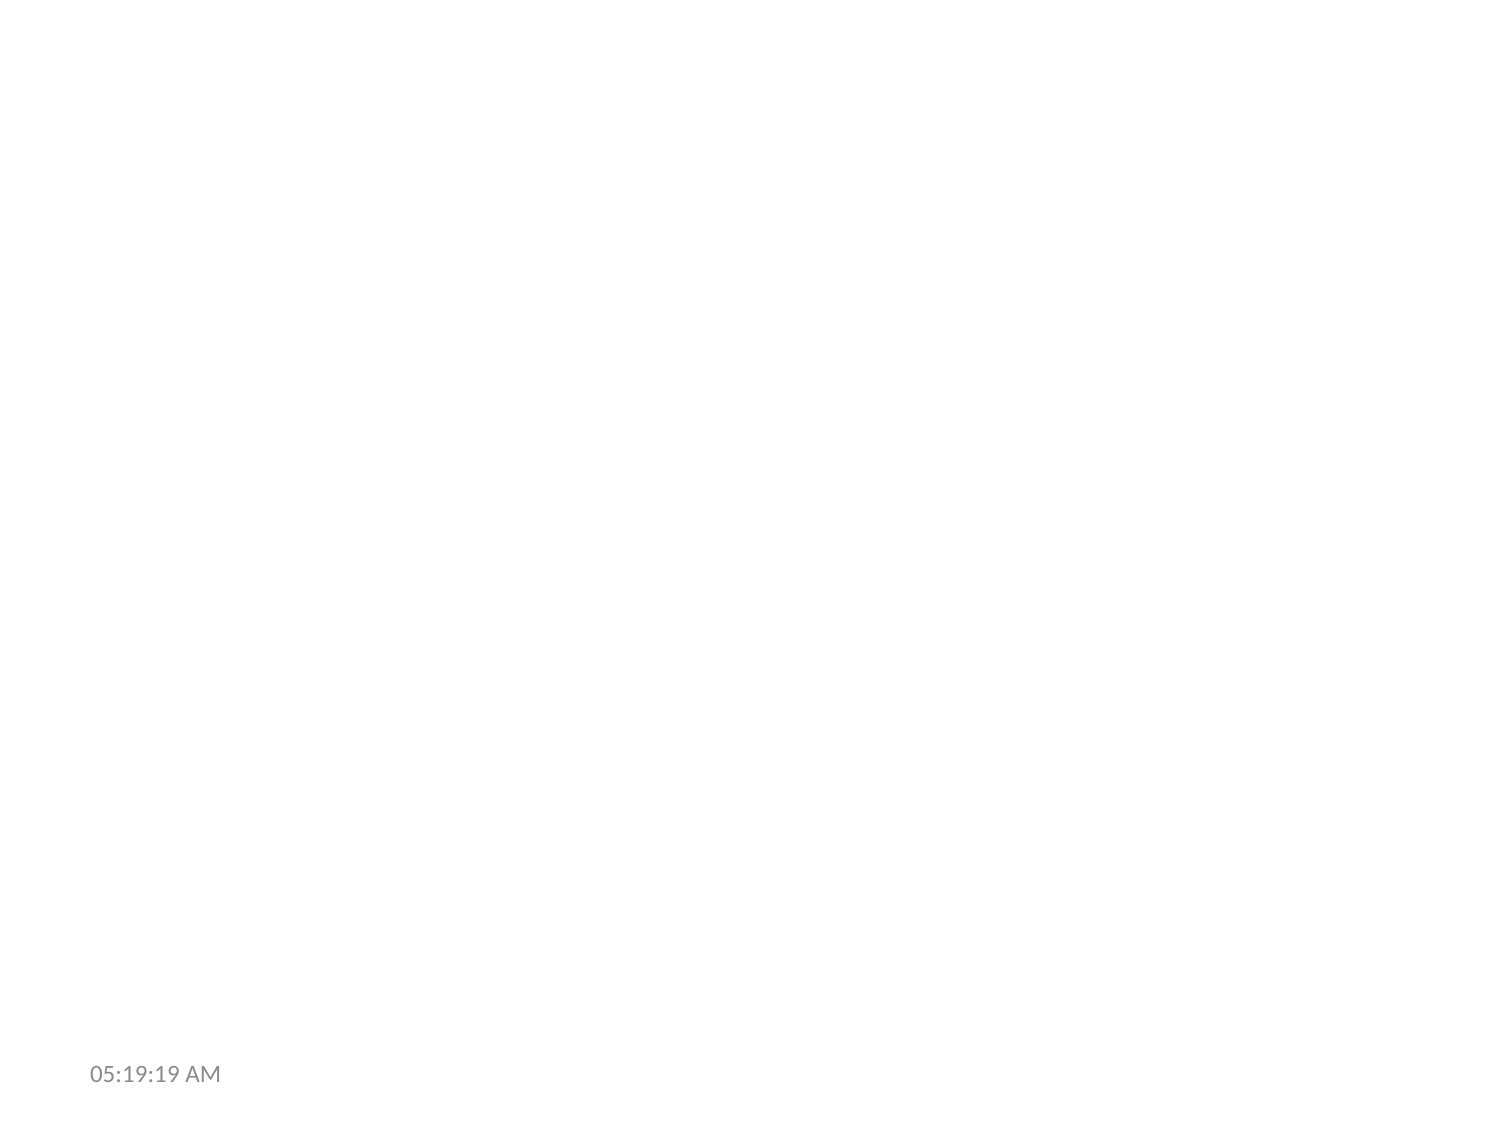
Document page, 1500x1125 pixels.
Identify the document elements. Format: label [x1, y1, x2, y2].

slide_number [75, 1042, 425, 1103]
